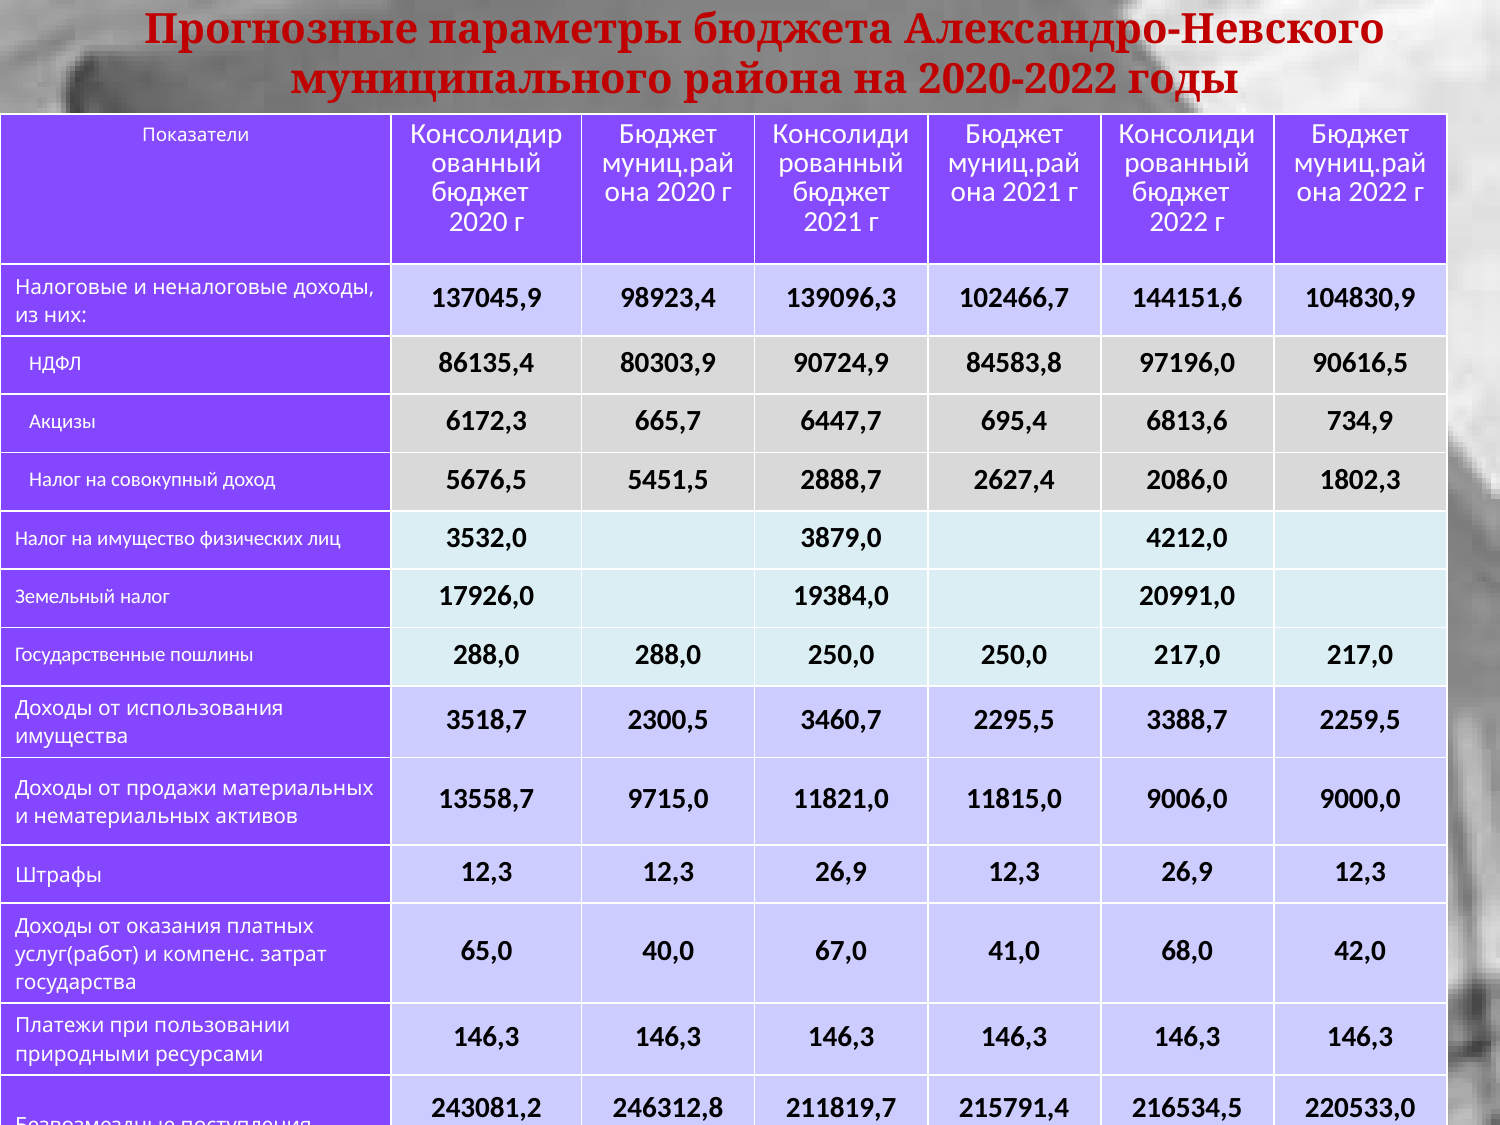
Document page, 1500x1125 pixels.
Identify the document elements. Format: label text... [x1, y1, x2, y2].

table_cell Доходы от оказания платных услуг(работ) и компенс. затрат государства [1, 904, 390, 1002]
table_cell 250,0 [929, 628, 1100, 685]
table_cell НДФЛ [1, 337, 390, 393]
table_cell 146,3 [929, 1004, 1100, 1074]
table_cell 90724,9 [755, 337, 927, 393]
table_cell 146,3 [755, 1004, 927, 1074]
table_cell 11821,0 [755, 758, 927, 844]
table_cell 1802,3 [1275, 453, 1446, 510]
table_cell 137045,9 [392, 265, 581, 335]
table_cell 17926,0 [392, 570, 581, 627]
table_cell [929, 570, 1100, 627]
table_header Консолидированный бюджет 2020 г [392, 115, 581, 263]
table_cell 65,0 [392, 904, 581, 1002]
table_cell Налог на имущество физических лиц [1, 512, 390, 568]
table_cell 250,0 [755, 628, 927, 685]
table_cell 20991,0 [1102, 570, 1273, 627]
table_cell 2627,4 [929, 453, 1100, 510]
table_cell 102466,7 [929, 265, 1100, 335]
table_cell 84583,8 [929, 337, 1100, 393]
table_cell 146,3 [1102, 1004, 1273, 1074]
table_header Консолидированный бюджет 2022 г [1102, 115, 1273, 263]
table_cell Земельный налог [1, 570, 390, 627]
table_cell 2259,5 [1275, 687, 1446, 757]
table_cell 220533,0 [1275, 1076, 1446, 1125]
table_cell 26,9 [1102, 846, 1273, 902]
table_cell 2086,0 [1102, 453, 1273, 510]
table_cell 215791,4 [929, 1076, 1100, 1125]
table_cell 5676,5 [392, 453, 581, 510]
table_cell 9000,0 [1275, 758, 1446, 844]
table_cell Акцизы [1, 395, 390, 452]
table_cell [1275, 512, 1446, 568]
table_cell 6447,7 [755, 395, 927, 452]
table_cell 146,3 [392, 1004, 581, 1074]
table_cell 12,3 [1275, 846, 1446, 902]
table_cell 734,9 [1275, 395, 1446, 452]
table_header Бюджет муниц.района 2022 г [1275, 115, 1446, 263]
table_cell 12,3 [392, 846, 581, 902]
table_cell 80303,9 [582, 337, 754, 393]
table_cell 3518,7 [392, 687, 581, 757]
table_cell 2300,5 [582, 687, 754, 757]
table_cell 12,3 [929, 846, 1100, 902]
table_cell 9006,0 [1102, 758, 1273, 844]
table_cell 2888,7 [755, 453, 927, 510]
table_cell 217,0 [1102, 628, 1273, 685]
table_cell 19384,0 [755, 570, 927, 627]
table_cell 11815,0 [929, 758, 1100, 844]
table_cell 695,4 [929, 395, 1100, 452]
table_cell 104830,9 [1275, 265, 1446, 335]
text_box [0, 0, 1500, 1125]
table_header Бюджет муниц.района 2021 г [929, 115, 1100, 263]
table_cell 3879,0 [755, 512, 927, 568]
table_cell 5451,5 [582, 453, 754, 510]
table_cell [582, 512, 754, 568]
table_cell 665,7 [582, 395, 754, 452]
table_cell 144151,6 [1102, 265, 1273, 335]
table_cell 97196,0 [1102, 337, 1273, 393]
table_cell Государственные пошлины [1, 628, 390, 685]
table_cell 40,0 [582, 904, 754, 1002]
table_cell 146,3 [1275, 1004, 1446, 1074]
table_cell 13558,7 [392, 758, 581, 844]
table_cell 42,0 [1275, 904, 1446, 1002]
table_cell 2295,5 [929, 687, 1100, 757]
table_cell 9715,0 [582, 758, 754, 844]
table_cell Налоговые и неналоговые доходы, из них: [1, 265, 390, 335]
table_cell [1275, 570, 1446, 627]
table_cell [929, 512, 1100, 568]
table_cell 98923,4 [582, 265, 754, 335]
table_cell 288,0 [392, 628, 581, 685]
table_cell 41,0 [929, 904, 1100, 1002]
table_cell Штрафы [1, 846, 390, 902]
table_cell 6172,3 [392, 395, 581, 452]
table_cell 216534,5 [1102, 1076, 1273, 1125]
table_cell 217,0 [1275, 628, 1446, 685]
table_cell 68,0 [1102, 904, 1273, 1002]
table_cell 67,0 [755, 904, 927, 1002]
title Прогнозные параметры бюджета Александро-Невского муниципального района на 2020-2022 годы [29, 19, 1500, 86]
table_cell 3388,7 [1102, 687, 1273, 757]
table_cell 90616,5 [1275, 337, 1446, 393]
table_cell 243081,2 [392, 1076, 581, 1125]
table_cell 288,0 [582, 628, 754, 685]
table_header Бюджет муниц.района 2020 г [582, 115, 754, 263]
table_cell 139096,3 [755, 265, 927, 335]
table_header Показатели [1, 115, 390, 263]
table_cell 3532,0 [392, 512, 581, 568]
table_cell Налог на совокупный доход [1, 453, 390, 510]
table_cell 246312,8 [582, 1076, 754, 1125]
table_header Консолидированный бюджет 2021 г [755, 115, 927, 263]
table_cell 146,3 [582, 1004, 754, 1074]
table_cell Платежи при пользовании природными ресурсами [1, 1004, 390, 1074]
table_cell 6813,6 [1102, 395, 1273, 452]
table_cell Доходы от продажи материальных и нематериальных активов [1, 758, 390, 844]
table_cell Безвозмездные поступления [1, 1076, 390, 1125]
table_cell 3460,7 [755, 687, 927, 757]
table_cell [582, 570, 754, 627]
table_cell Доходы от использования имущества [1, 687, 390, 757]
table_cell 12,3 [582, 846, 754, 902]
table_cell 86135,4 [392, 337, 581, 393]
table_cell 26,9 [755, 846, 927, 902]
table_cell 211819,7 [755, 1076, 927, 1125]
table_cell 4212,0 [1102, 512, 1273, 568]
